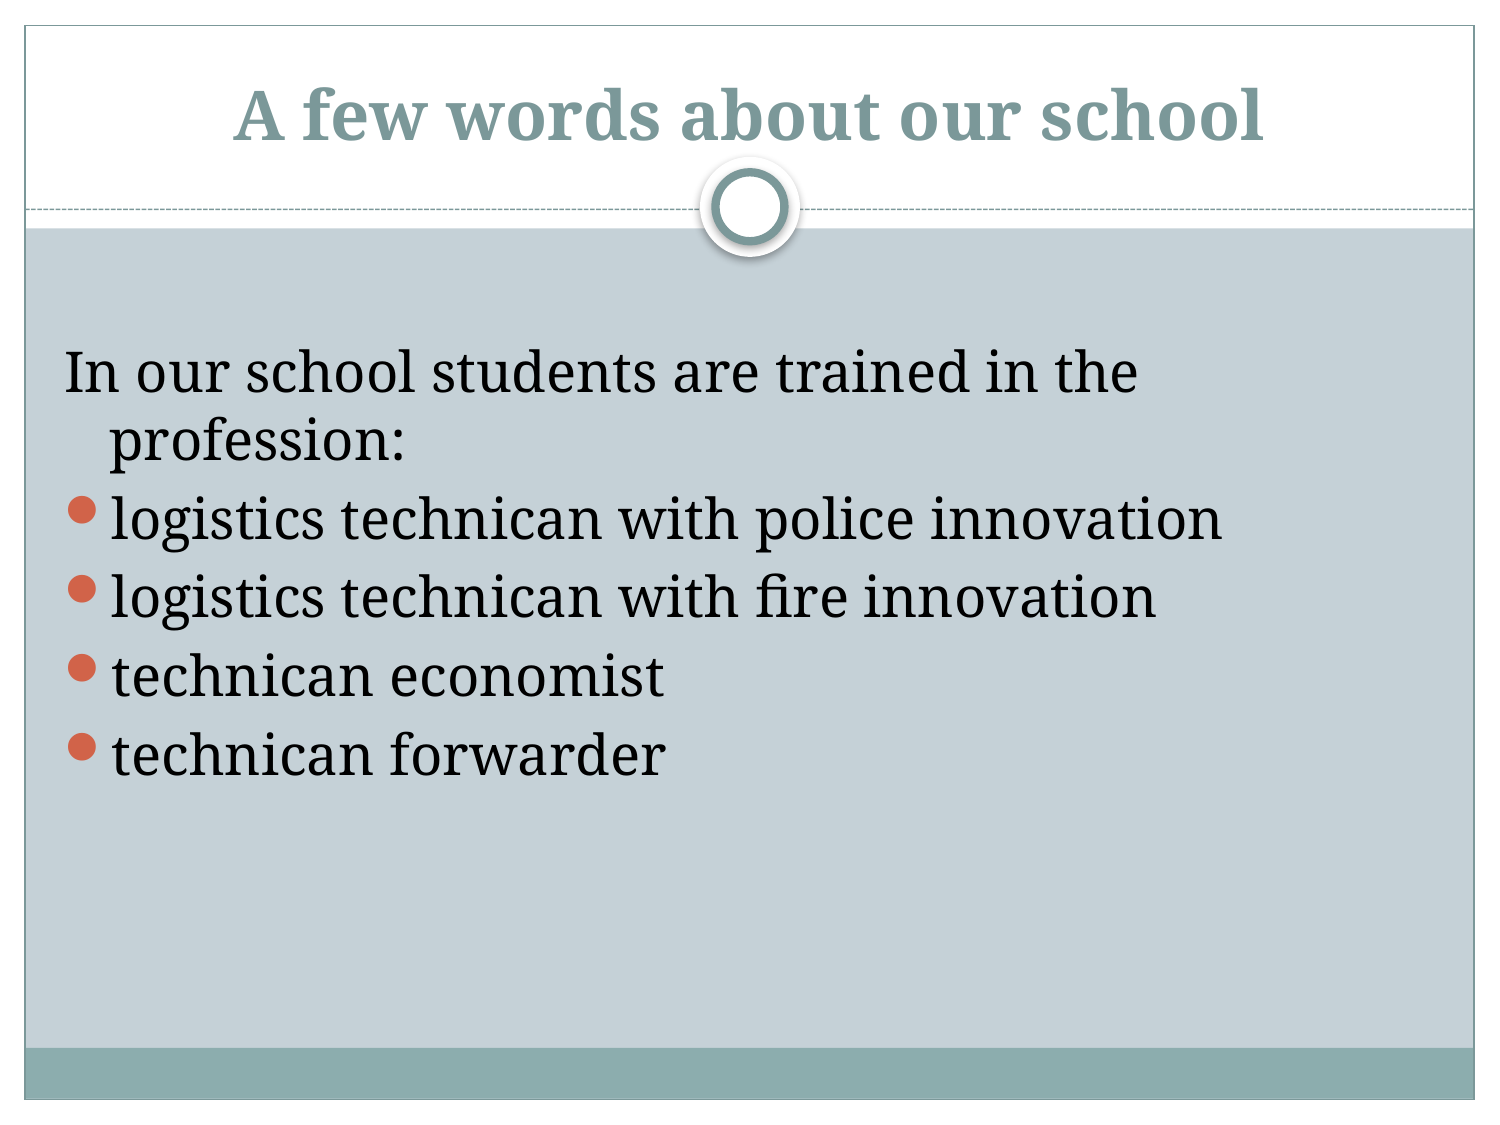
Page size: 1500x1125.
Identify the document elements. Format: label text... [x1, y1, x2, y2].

title A few words about our school [49, 37, 1450, 162]
list In our school students are trained in the profession: logistics technican with police innovation logistics technican with fire innovation technican economist technican forwarder [49, 250, 1445, 1001]
